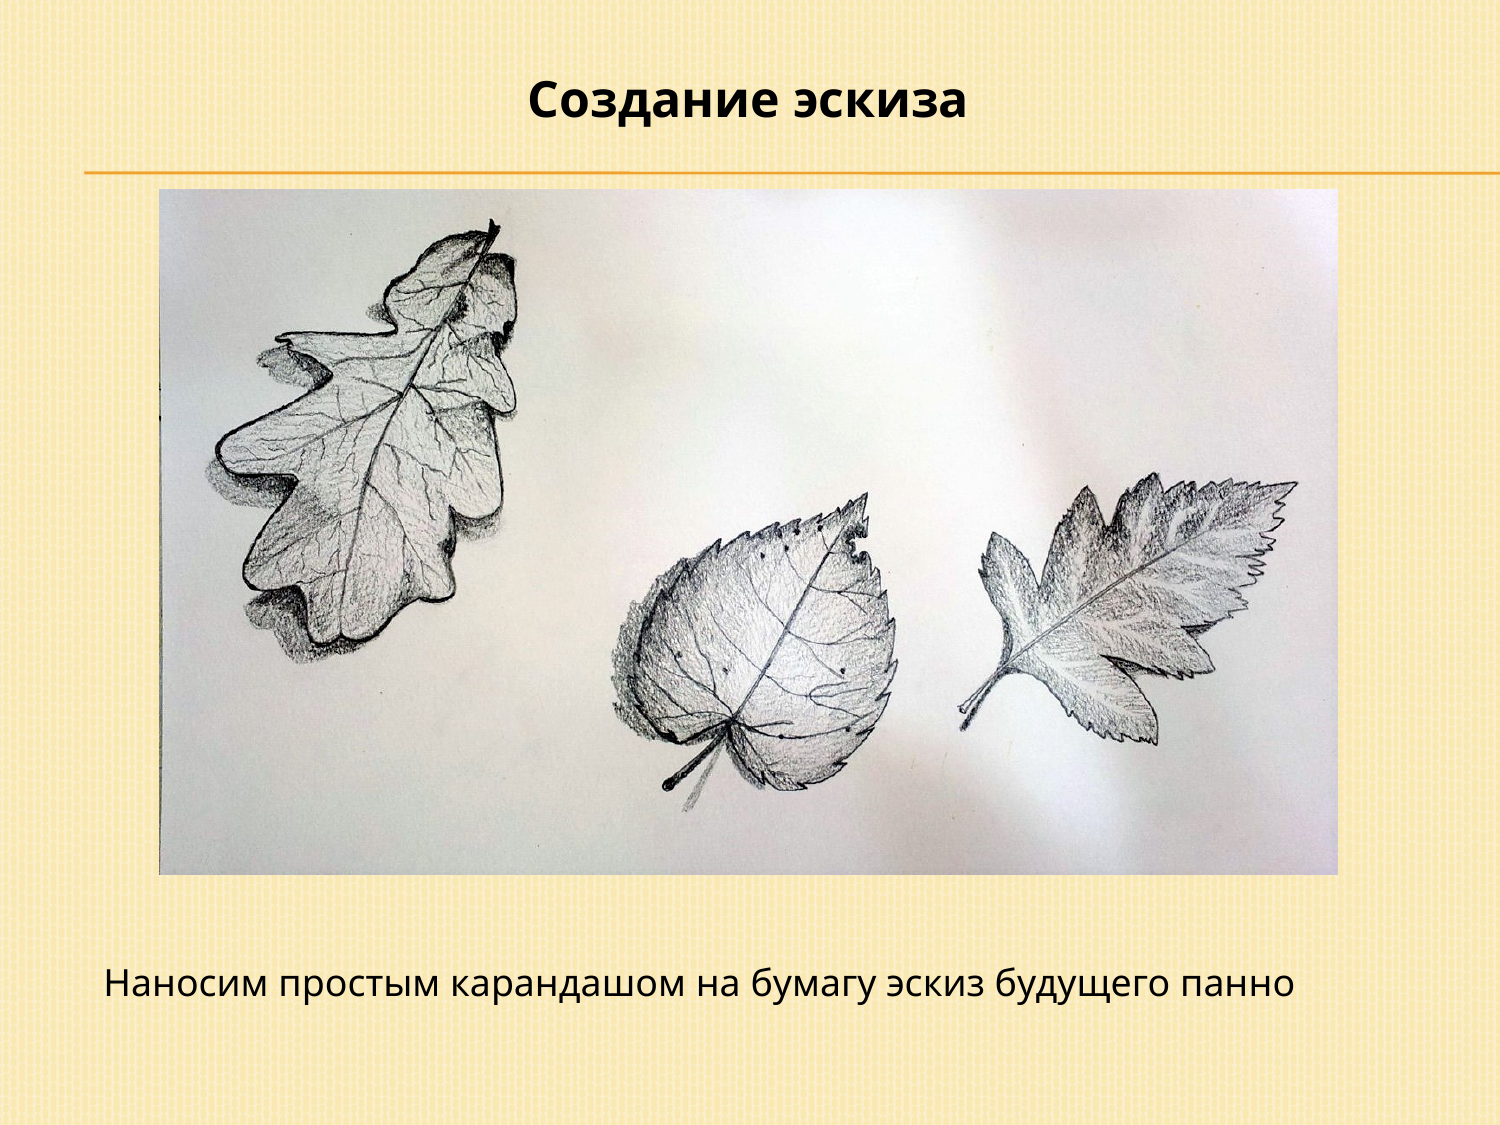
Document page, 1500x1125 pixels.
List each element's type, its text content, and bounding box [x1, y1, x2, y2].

text_box Наносим простым карандашом на бумагу эскиз будущего панно [88, 951, 1483, 1012]
text_box Создание эскиза [180, 60, 1249, 135]
picture [159, 189, 1338, 876]
